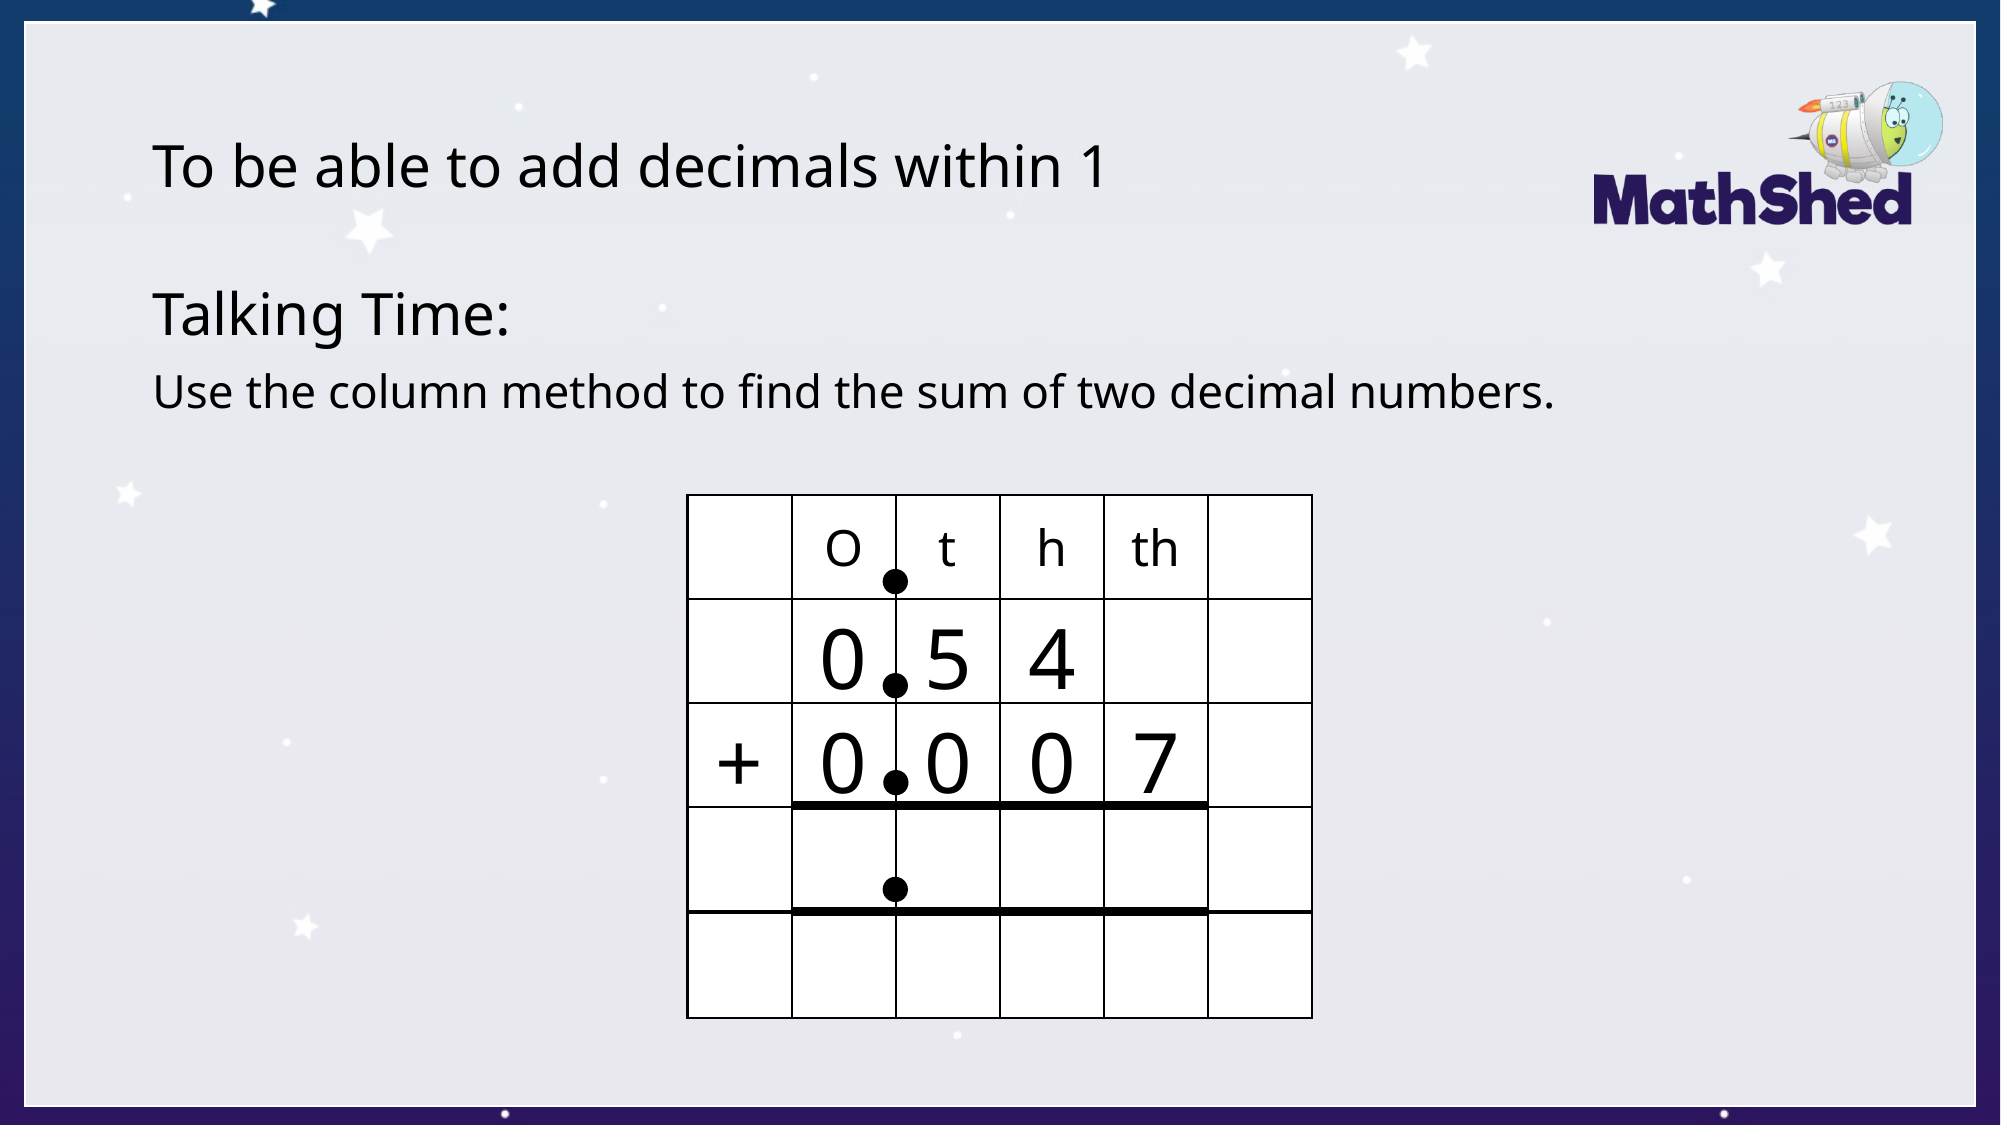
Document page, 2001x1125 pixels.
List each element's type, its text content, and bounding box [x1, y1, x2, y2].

text_box 7 [1103, 702, 1207, 801]
list Talking Time: Use the column method to find the sum of two decimal numbers. [137, 277, 1863, 992]
text_box 0 [791, 702, 895, 801]
picture [0, 0, 2001, 1125]
text_box [999, 916, 1103, 1019]
text_box th [1103, 494, 1207, 598]
text_box 5 [895, 598, 999, 702]
text_box [1103, 810, 1207, 907]
text_box O [791, 494, 895, 598]
text_box 0 [999, 702, 1103, 801]
text_box 0 [791, 598, 895, 702]
text_box [791, 806, 895, 907]
text_box [1207, 494, 1313, 598]
text_box [882, 876, 908, 903]
text_box [1207, 598, 1313, 702]
text_box [791, 912, 895, 1019]
text_box [883, 769, 909, 796]
text_box [686, 598, 791, 702]
text_box [1207, 806, 1313, 912]
text_box [686, 494, 791, 598]
text_box + [686, 702, 791, 806]
text_box [1207, 702, 1313, 806]
text_box 4 [999, 598, 1103, 702]
text_box t [895, 494, 999, 598]
text_box [686, 912, 791, 1019]
text_box [1103, 598, 1207, 702]
text_box h [999, 494, 1103, 598]
text_box [895, 810, 999, 907]
text_box [1103, 916, 1207, 1019]
text_box [895, 916, 999, 1019]
text_box [999, 810, 1103, 907]
text_box [882, 673, 908, 699]
text_box 0 [895, 702, 999, 801]
text_box [686, 806, 791, 912]
text_box [882, 568, 908, 595]
text_box [1207, 912, 1313, 1019]
title To be able to add decimals within 1 [137, 59, 1578, 277]
